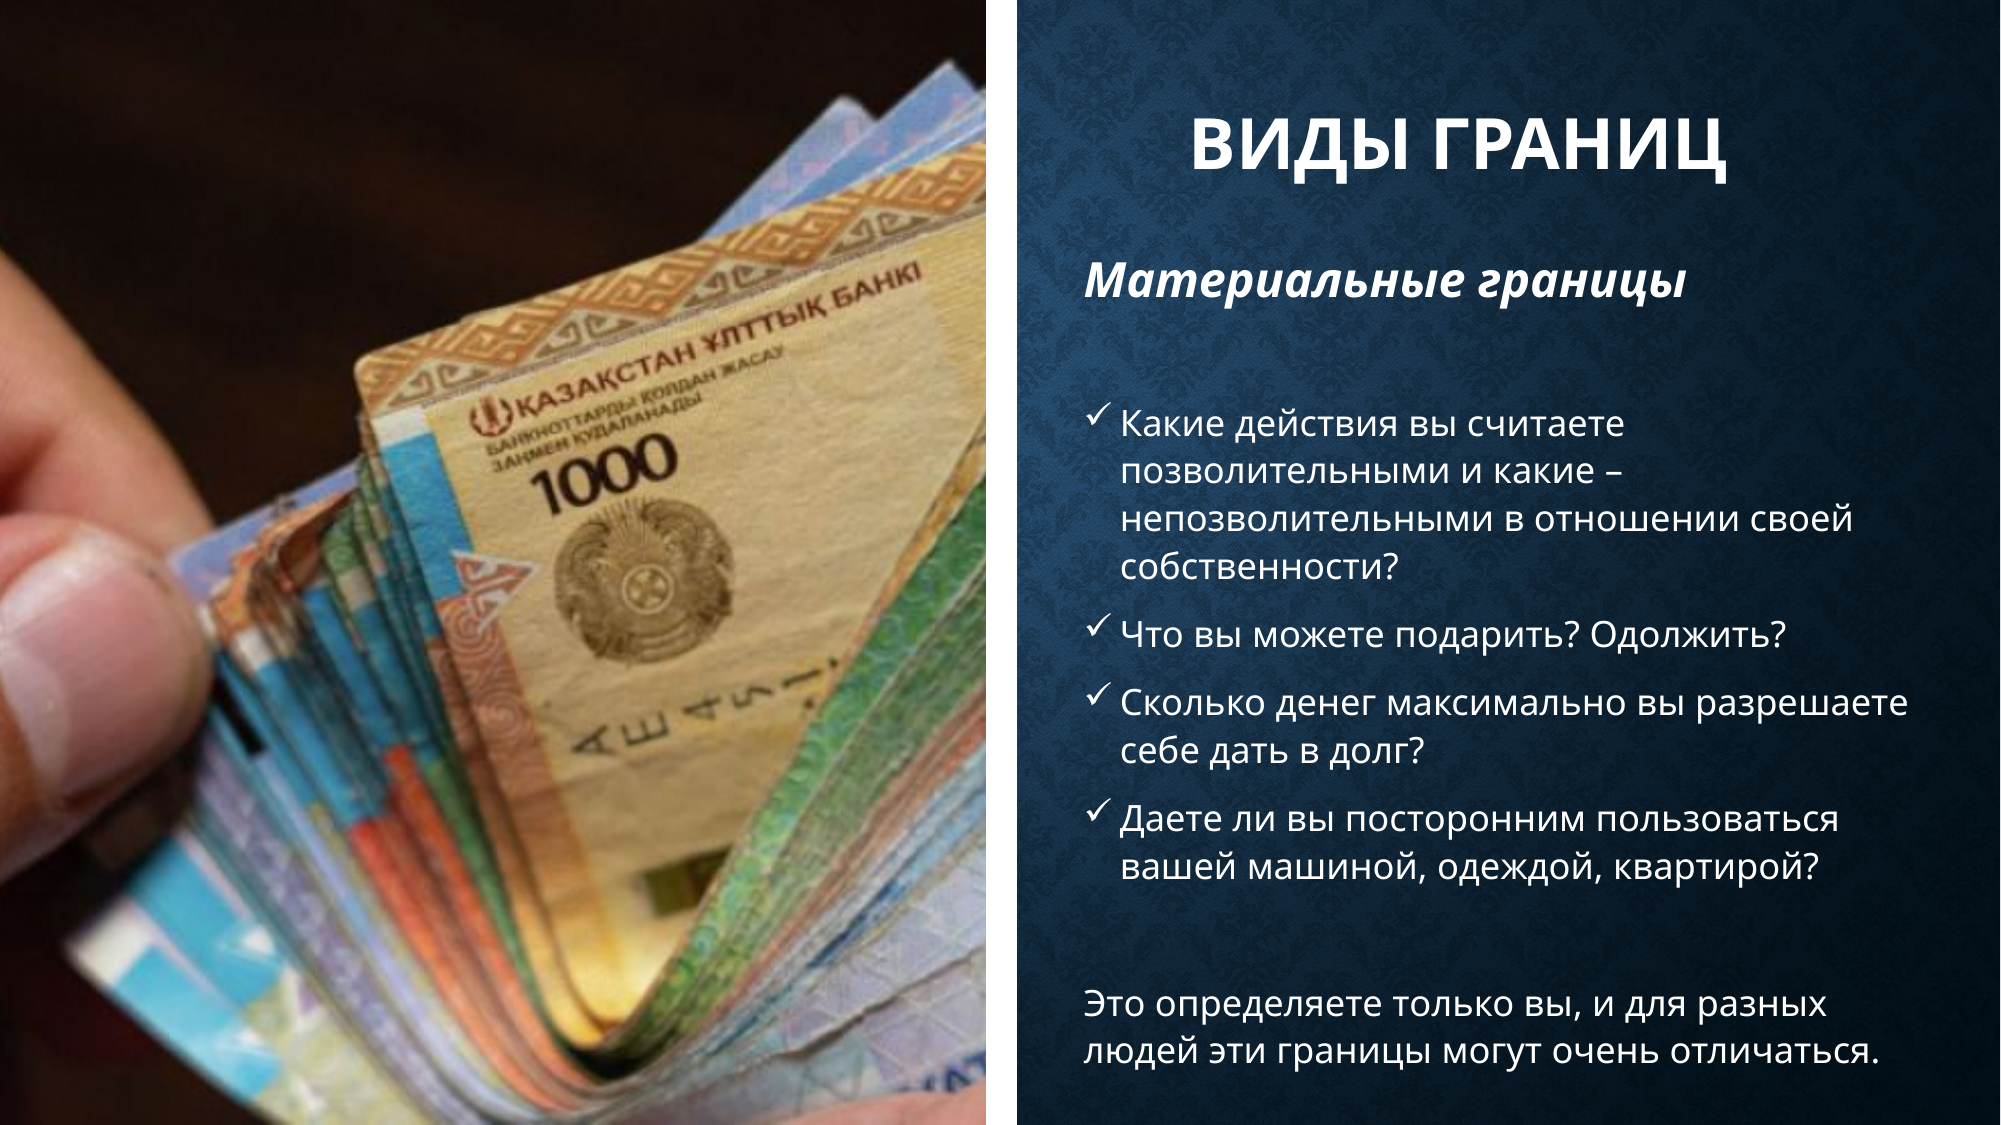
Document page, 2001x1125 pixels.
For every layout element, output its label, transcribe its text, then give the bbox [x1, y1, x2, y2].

list Материальные границы Какие действия вы считаете позволительными и какие – непозволительными в отношении своей собственности? Что вы можете подарить? Одолжить? Сколько денег максимально вы разрешаете себе дать в долг? Даете ли вы посторонним пользоваться вашей машиной, одеждой, квартирой? Это определяете только вы, и для разных людей эти границы могут очень отличаться. [1068, 235, 1954, 1088]
picture [0, 0, 1001, 1125]
title Виды границ [1068, 37, 1849, 235]
